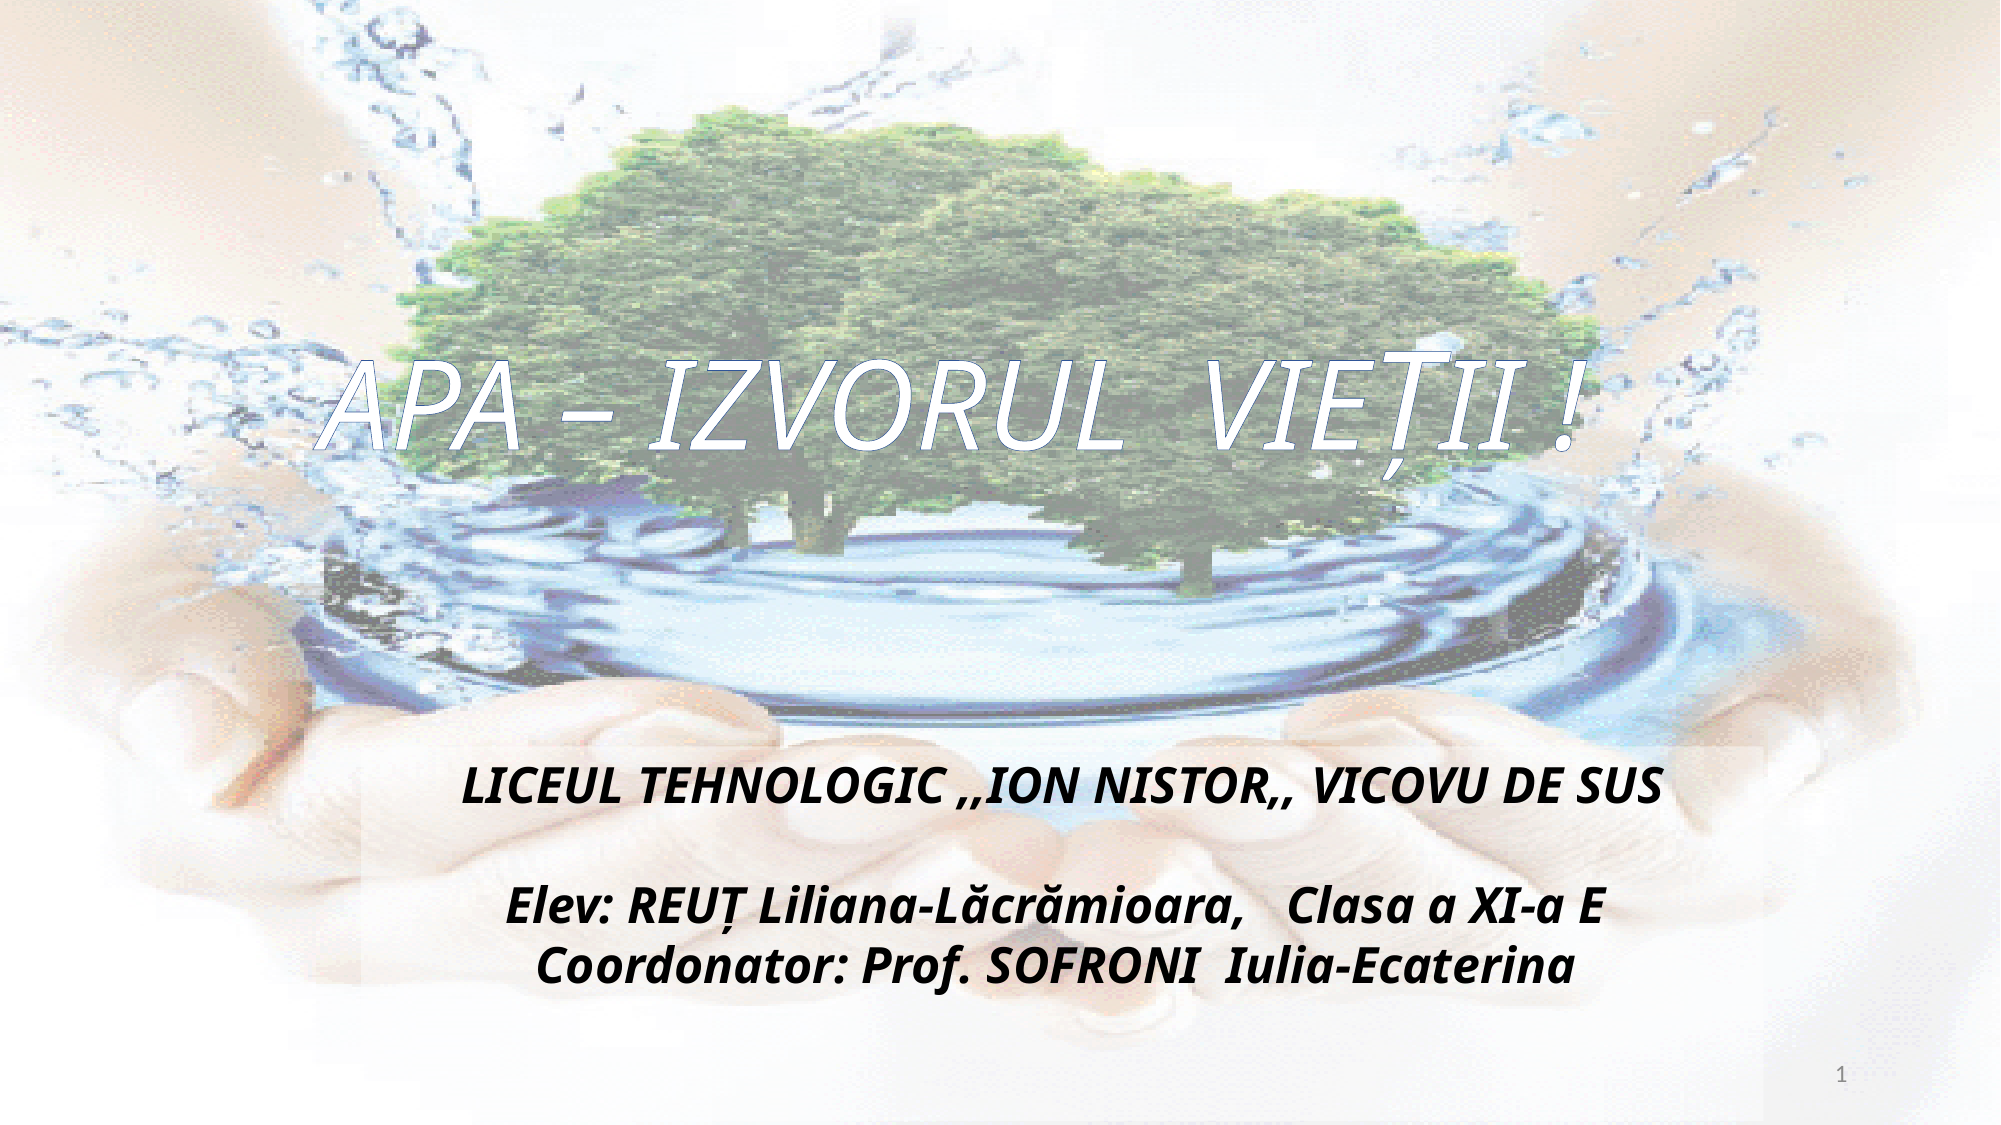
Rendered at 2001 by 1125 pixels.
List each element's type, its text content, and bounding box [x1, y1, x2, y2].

text_box LICEUL TEHNOLOGIC ,,ION NISTOR,, VICOVU DE SUS Elev: REUȚ Liliana-Lăcrămioara, Clasa a XI-a E Coordonator: Prof. SOFRONI Iulia-Ecaterina [361, 746, 1764, 1121]
text_box APA – IZVORUL VIEȚII ! [305, 304, 1820, 485]
slide_number 1 [1412, 1042, 1863, 1103]
